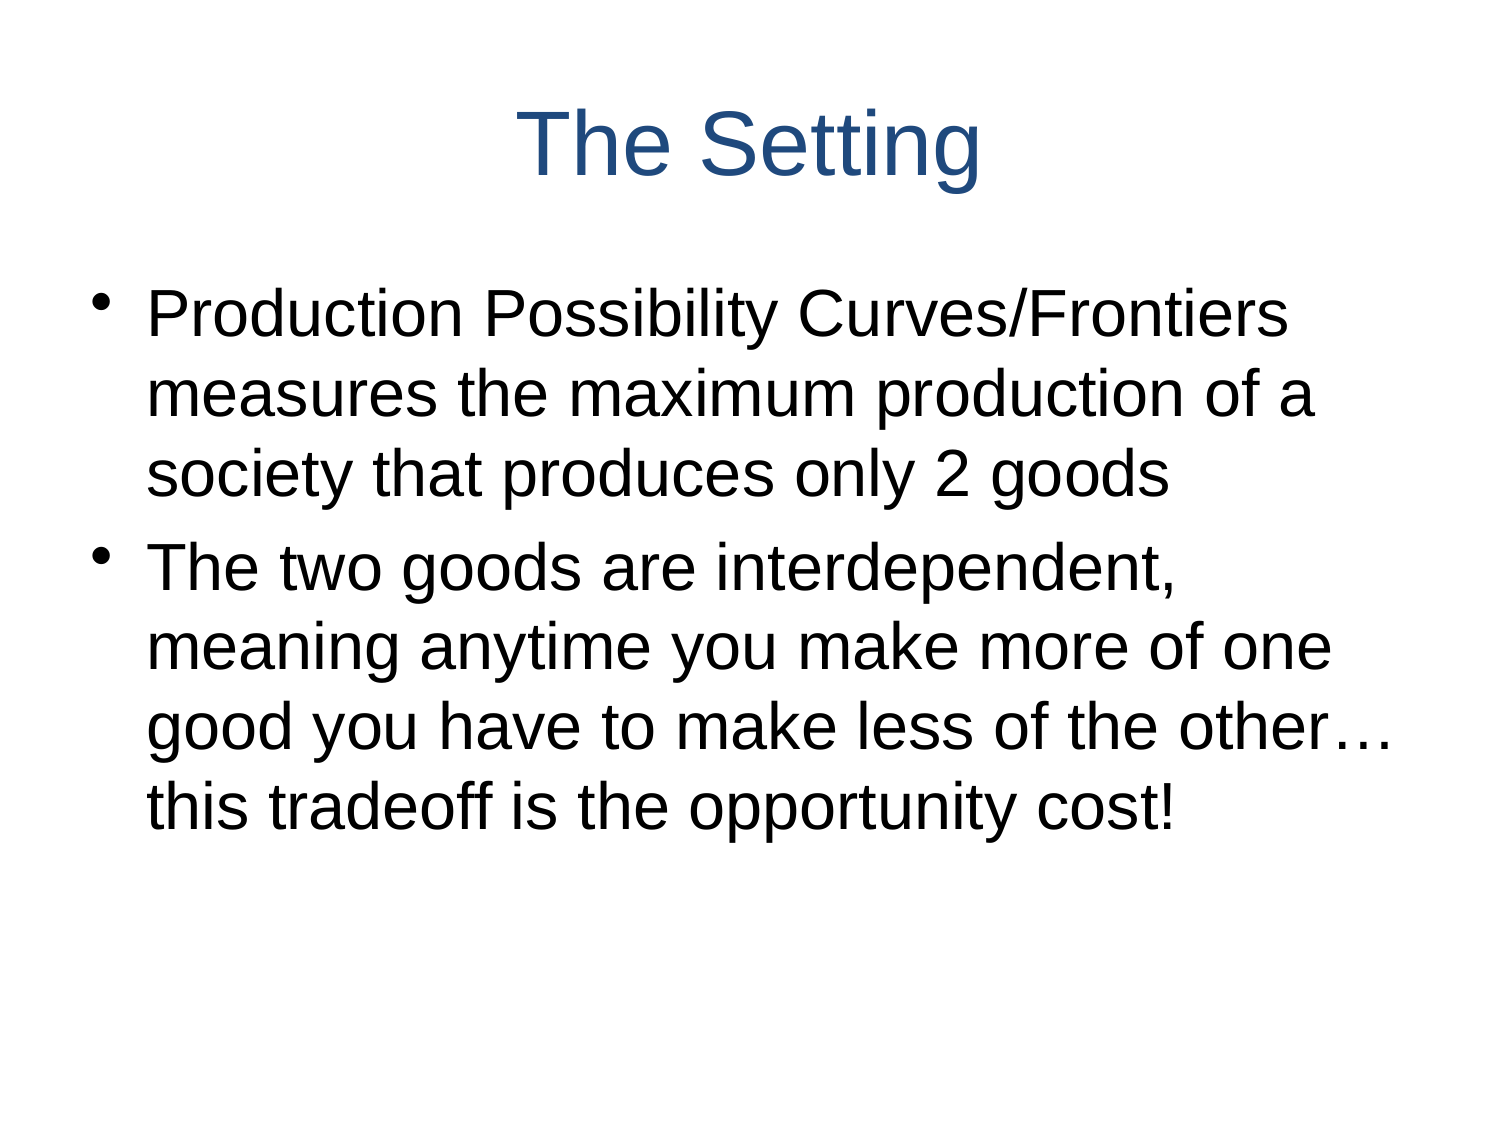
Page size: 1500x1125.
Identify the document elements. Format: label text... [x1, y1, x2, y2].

title The Setting [75, 45, 1425, 233]
list Production Possibility Curves/Frontiers measures the maximum production of a society that produces only 2 goods The two goods are interdependent, meaning anytime you make more of one good you have to make less of the other…this tradeoff is the opportunity cost! [75, 262, 1425, 1005]
